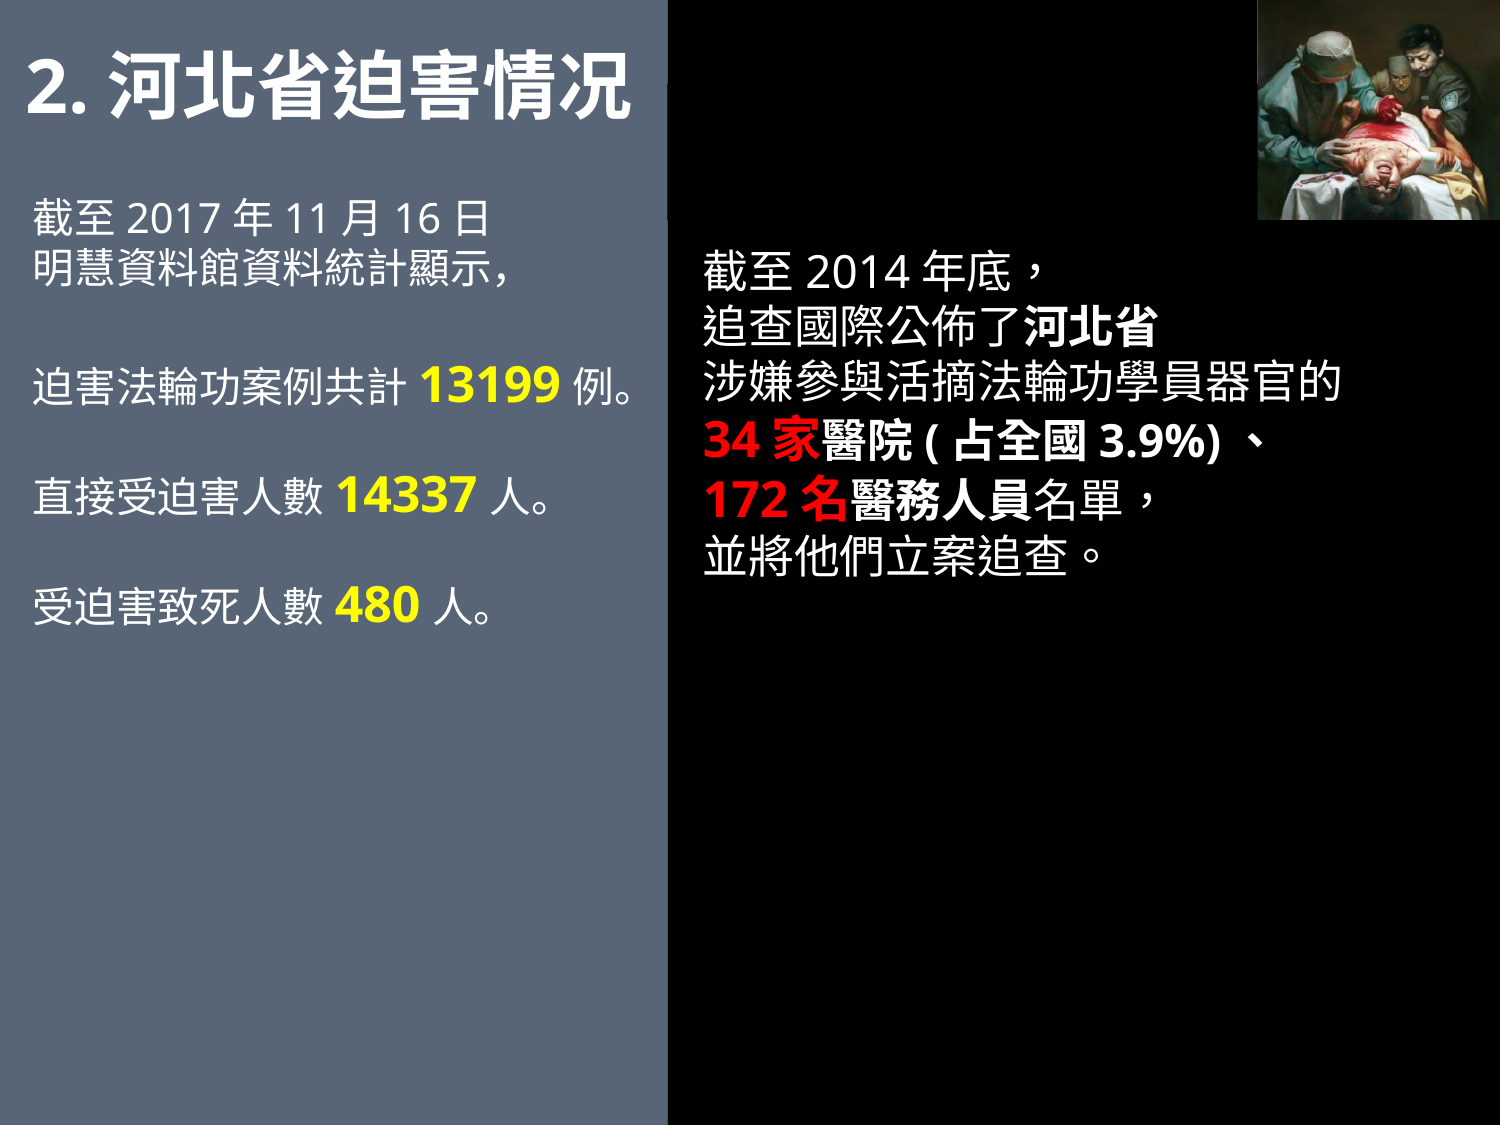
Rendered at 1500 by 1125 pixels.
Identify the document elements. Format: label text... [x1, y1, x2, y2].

text_box 2.河北省迫害情况 [10, 30, 648, 136]
text_box 截至2014年底， 追查國際公佈了河北省 涉嫌參與活摘法輪功學員器官的 34家醫院(占全國3.9%)、 172名醫務人員名單， 並將他們立案追查。 [687, 234, 1480, 590]
text_box [669, 227, 1500, 1125]
text_box 截至2017年11月16日 明慧資料館資料統計顯示， 迫害法輪功案例共計13199例。 直接受迫害人數14337人。 受迫害致死人數480人。 [17, 184, 632, 640]
text_box [0, 0, 669, 1125]
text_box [666, 0, 1500, 221]
